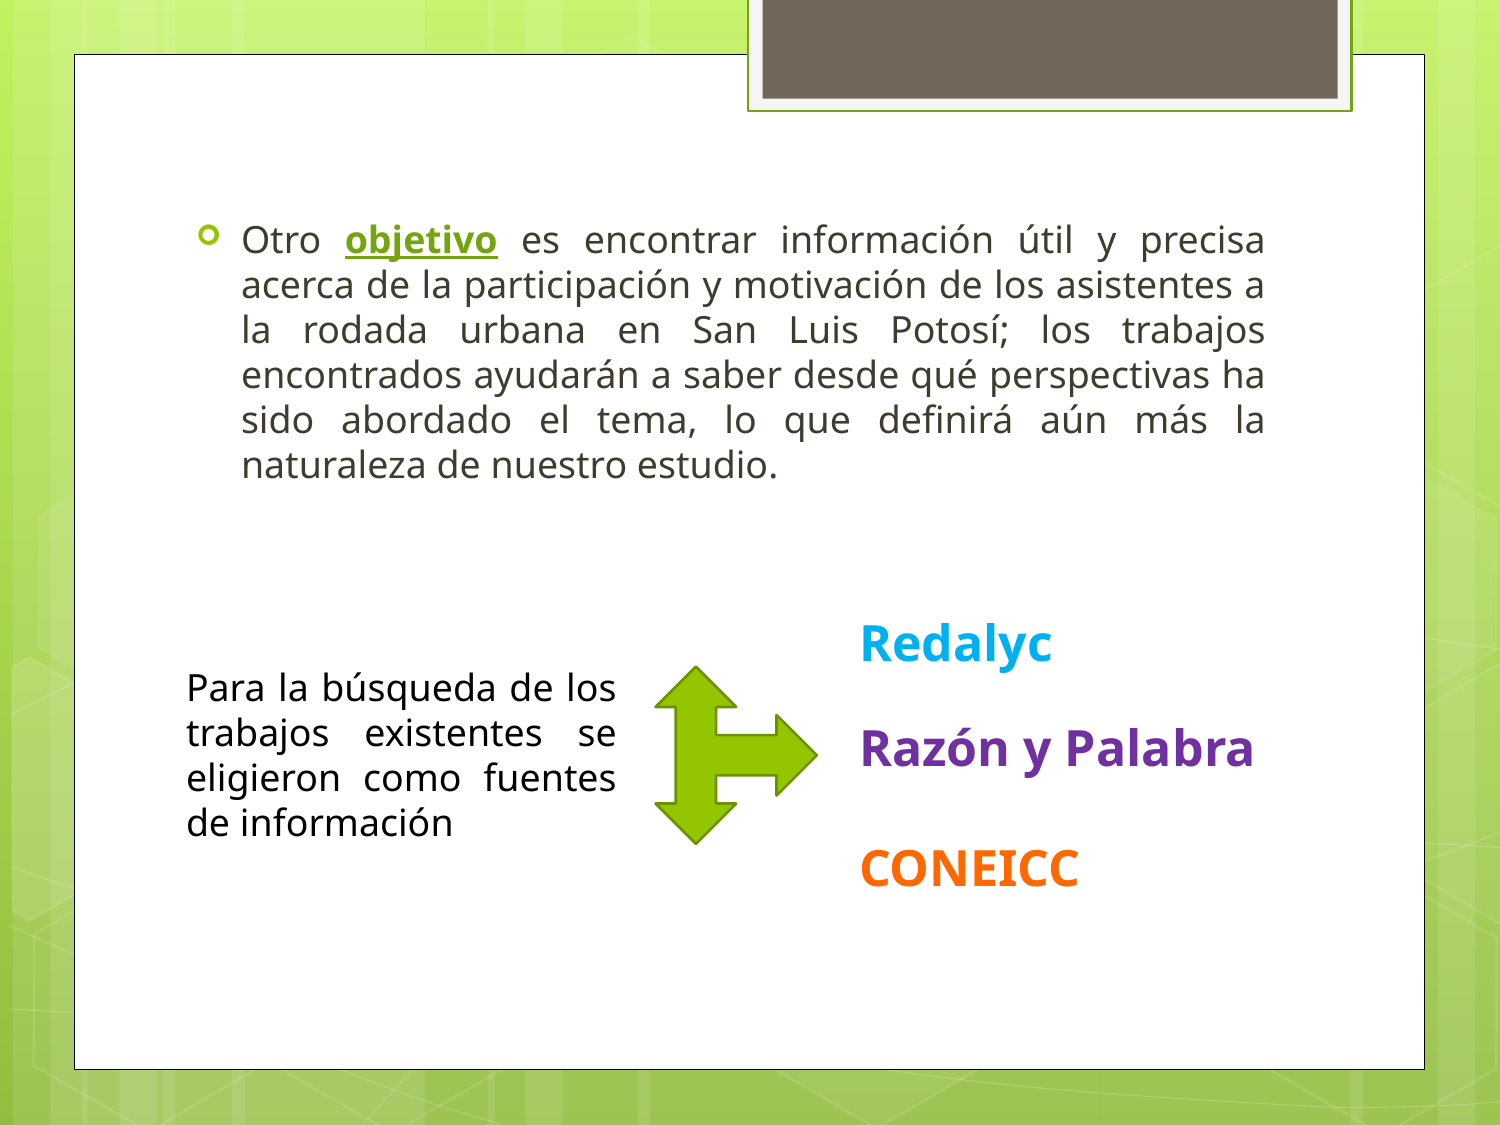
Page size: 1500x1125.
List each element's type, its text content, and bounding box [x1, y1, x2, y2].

list Otro objetivo es encontrar información útil y precisa acerca de la participación y motivación de los asistentes a la rodada urbana en San Luis Potosí; los trabajos encontrados ayudarán a saber desde qué perspectivas ha sido abordado el tema, lo que definirá aún más la naturaleza de nuestro estudio. [169, 208, 1282, 520]
text_box Redalyc Razón y Palabra CONEICC [844, 603, 1306, 904]
text_box Para la búsqueda de los trabajos existentes se eligieron como fuentes de información [171, 656, 632, 852]
text_box [654, 665, 818, 845]
